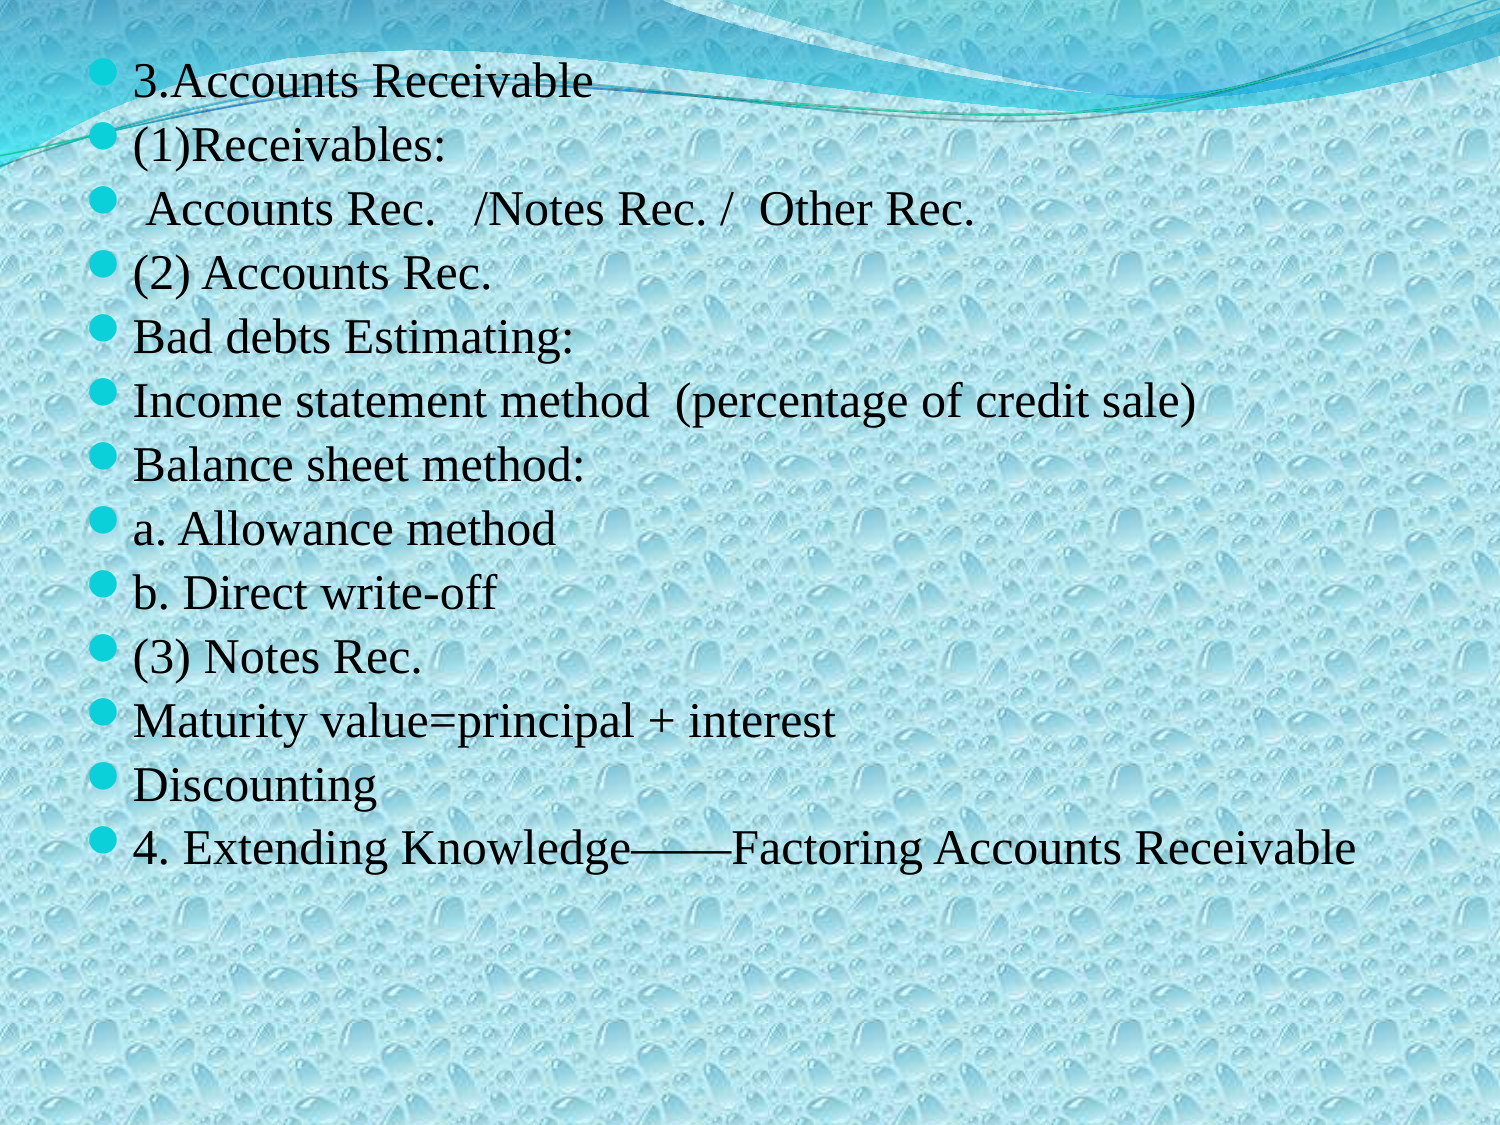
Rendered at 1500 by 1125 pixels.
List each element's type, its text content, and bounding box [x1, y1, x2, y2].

list 3.Accounts Receivable (1)Receivables: Accounts Rec. /Notes Rec. / Other Rec. (2) Accounts Rec. Bad debts Estimating: Income statement method (percentage of credit sale) Balance sheet method: a. Allowance method b. Direct write-off (3) Notes Rec. Maturity value=principal + interest Discounting 4. Extending Knowledge——Factoring Accounts Receivable [70, 46, 1421, 1009]
picture [0, 0, 1500, 1125]
